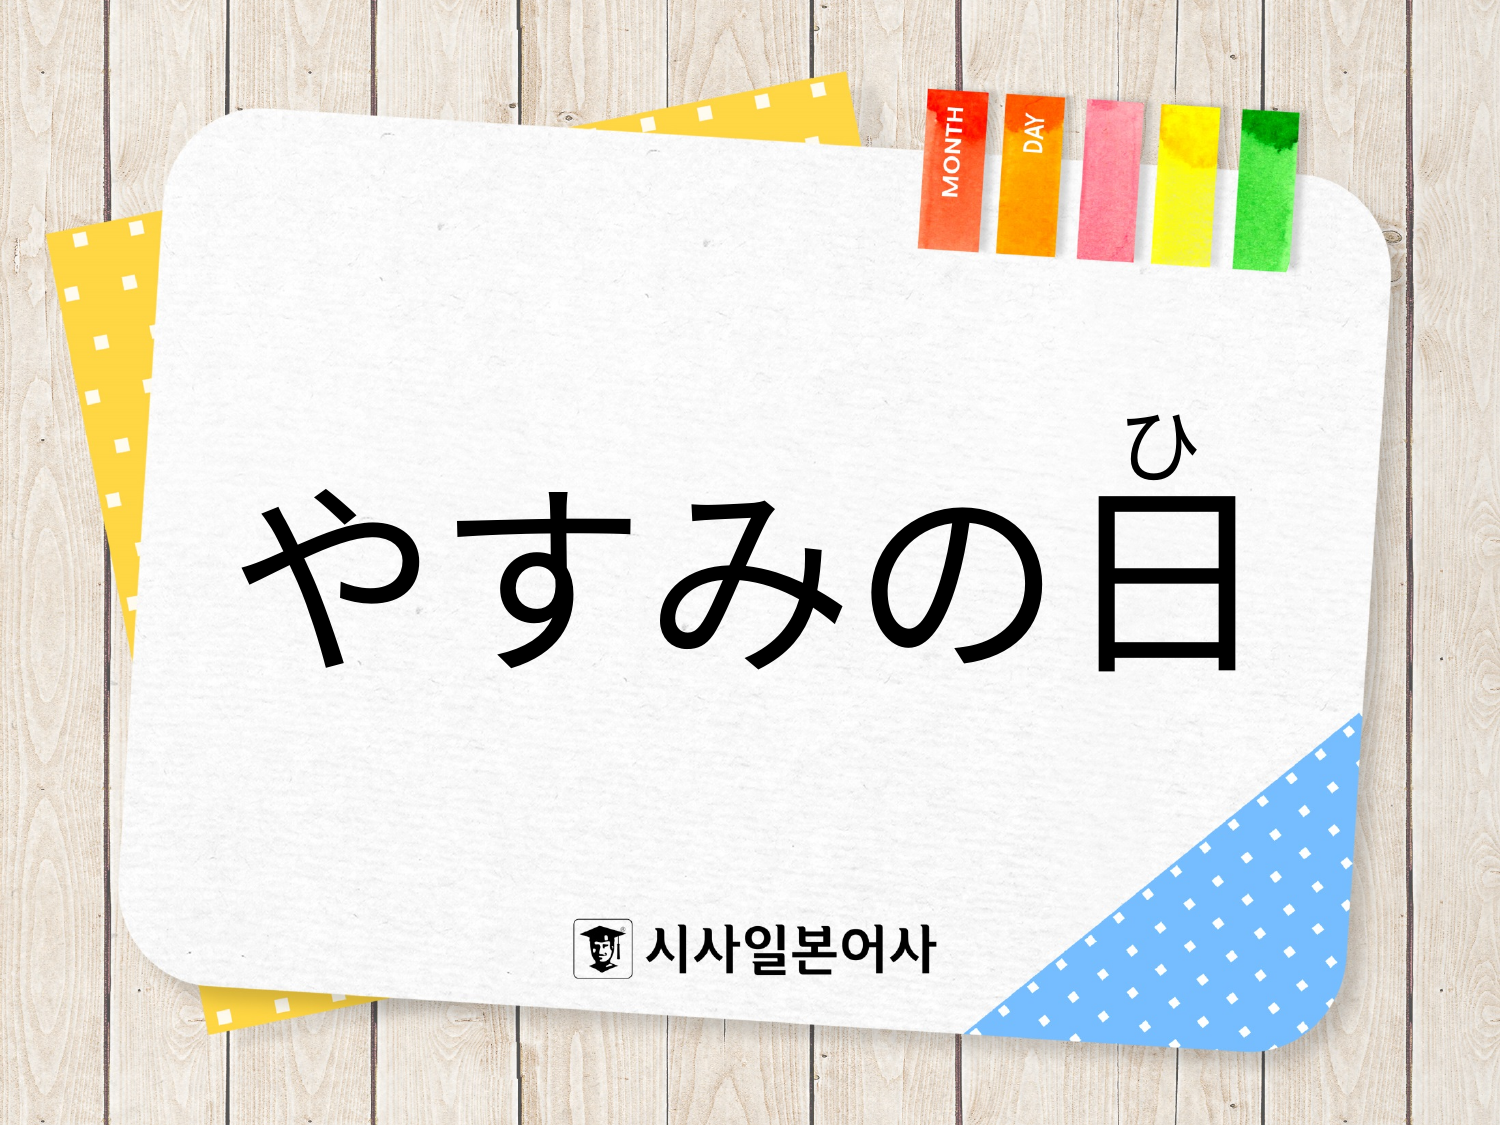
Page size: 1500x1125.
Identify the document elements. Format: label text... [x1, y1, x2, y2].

picture [0, 0, 1500, 1125]
title やすみの日 [75, 338, 1425, 811]
text_box ひ [1103, 385, 1217, 501]
